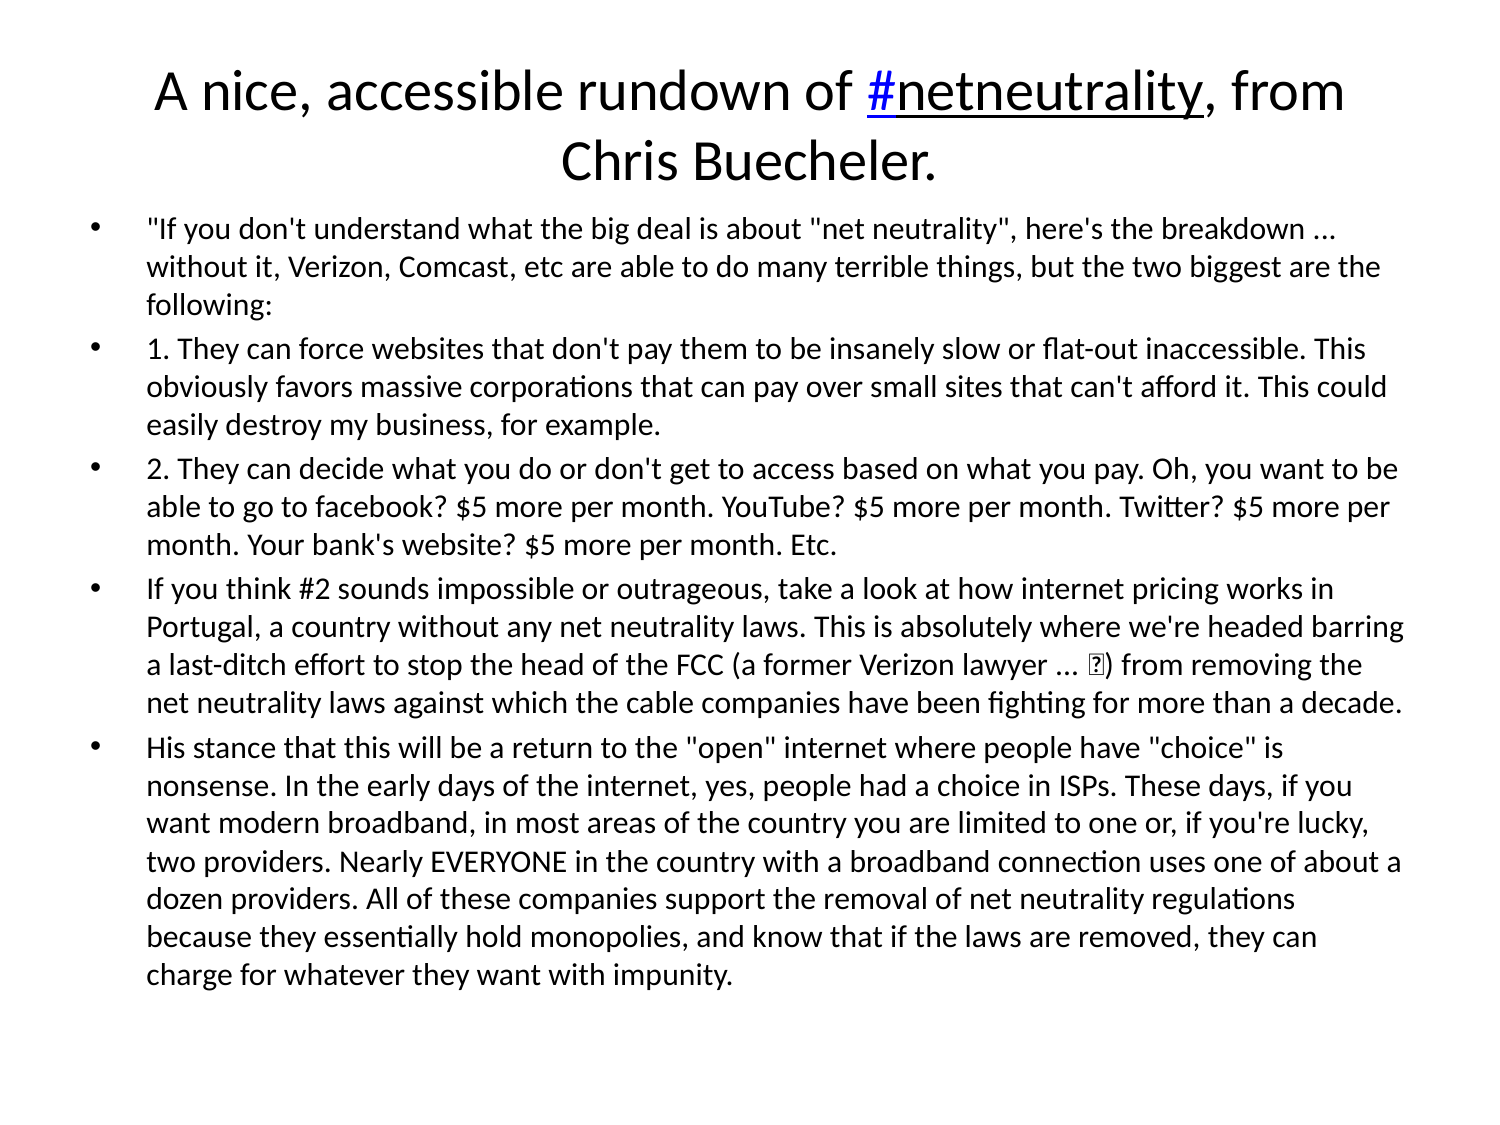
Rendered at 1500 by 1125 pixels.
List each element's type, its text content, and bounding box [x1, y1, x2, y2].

list "If you don't understand what the big deal is about "net neutrality", here's the breakdown ... without it, Verizon, Comcast, etc are able to do many terrible things, but the two biggest are the following: 1. They can force websites that don't pay them to be insanely slow or flat-out inaccessible. This obviously favors massive corporations that can pay over small sites that can't afford it. This could easily destroy my business, for example. 2. They can decide what you do or don't get to access based on what you pay. Oh, you want to be able to go to facebook? $5 more per month. YouTube? $5 more per month. Twitter? $5 more per month. Your bank's website? $5 more per month. Etc. If you think #2 sounds impossible or outrageous, take a look at how internet pricing works in Portugal, a country without any net neutrality laws. This is absolutely where we're headed barring a last-ditch effort to stop the head of the FCC (a former Verizon lawyer ... 🤔) from removing the net neutrality laws against which the cable companies have been fighting for more than a decade. His stance that this will be a return to the "open" internet where people have "choice" is nonsense. In the early days of the internet, yes, people had a choice in ISPs. These days, if you want modern broadband, in most areas of the country you are limited to one or, if you're lucky, two providers. Nearly EVERYONE in the country with a broadband connection uses one of about a dozen providers. All of these companies support the removal of net neutrality regulations because they essentially hold monopolies, and know that if the laws are removed, they can charge for whatever they want with impunity. [75, 200, 1425, 1025]
title A nice, accessible rundown of #netneutrality, from Chris Buecheler. [75, 45, 1425, 200]
